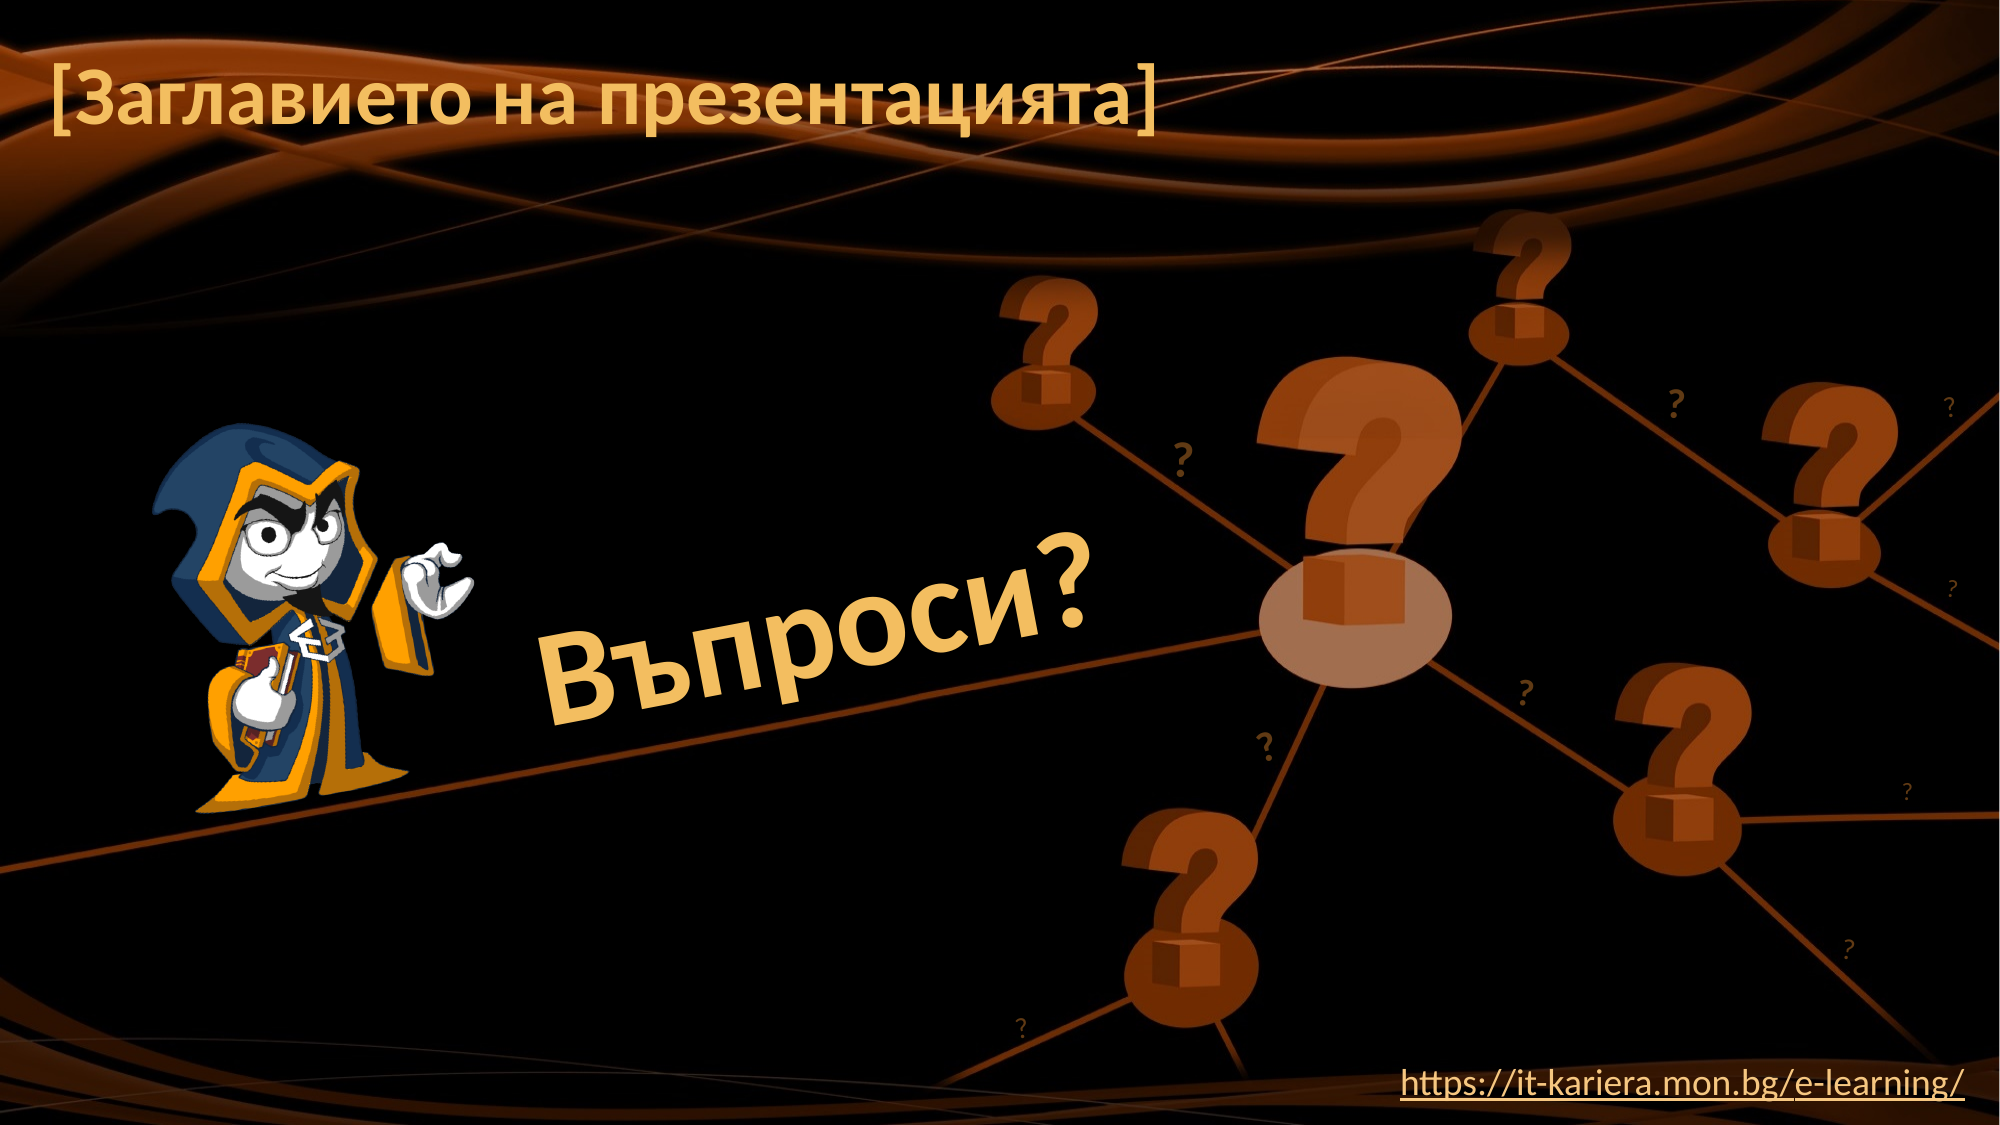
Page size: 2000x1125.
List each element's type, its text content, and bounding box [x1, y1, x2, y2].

list https://it-kariera.mon.bg/e-learning/ [250, 1050, 1971, 1108]
title [Заглавието на презентацията] [30, 6, 1971, 189]
picture [0, 0, 2000, 1125]
